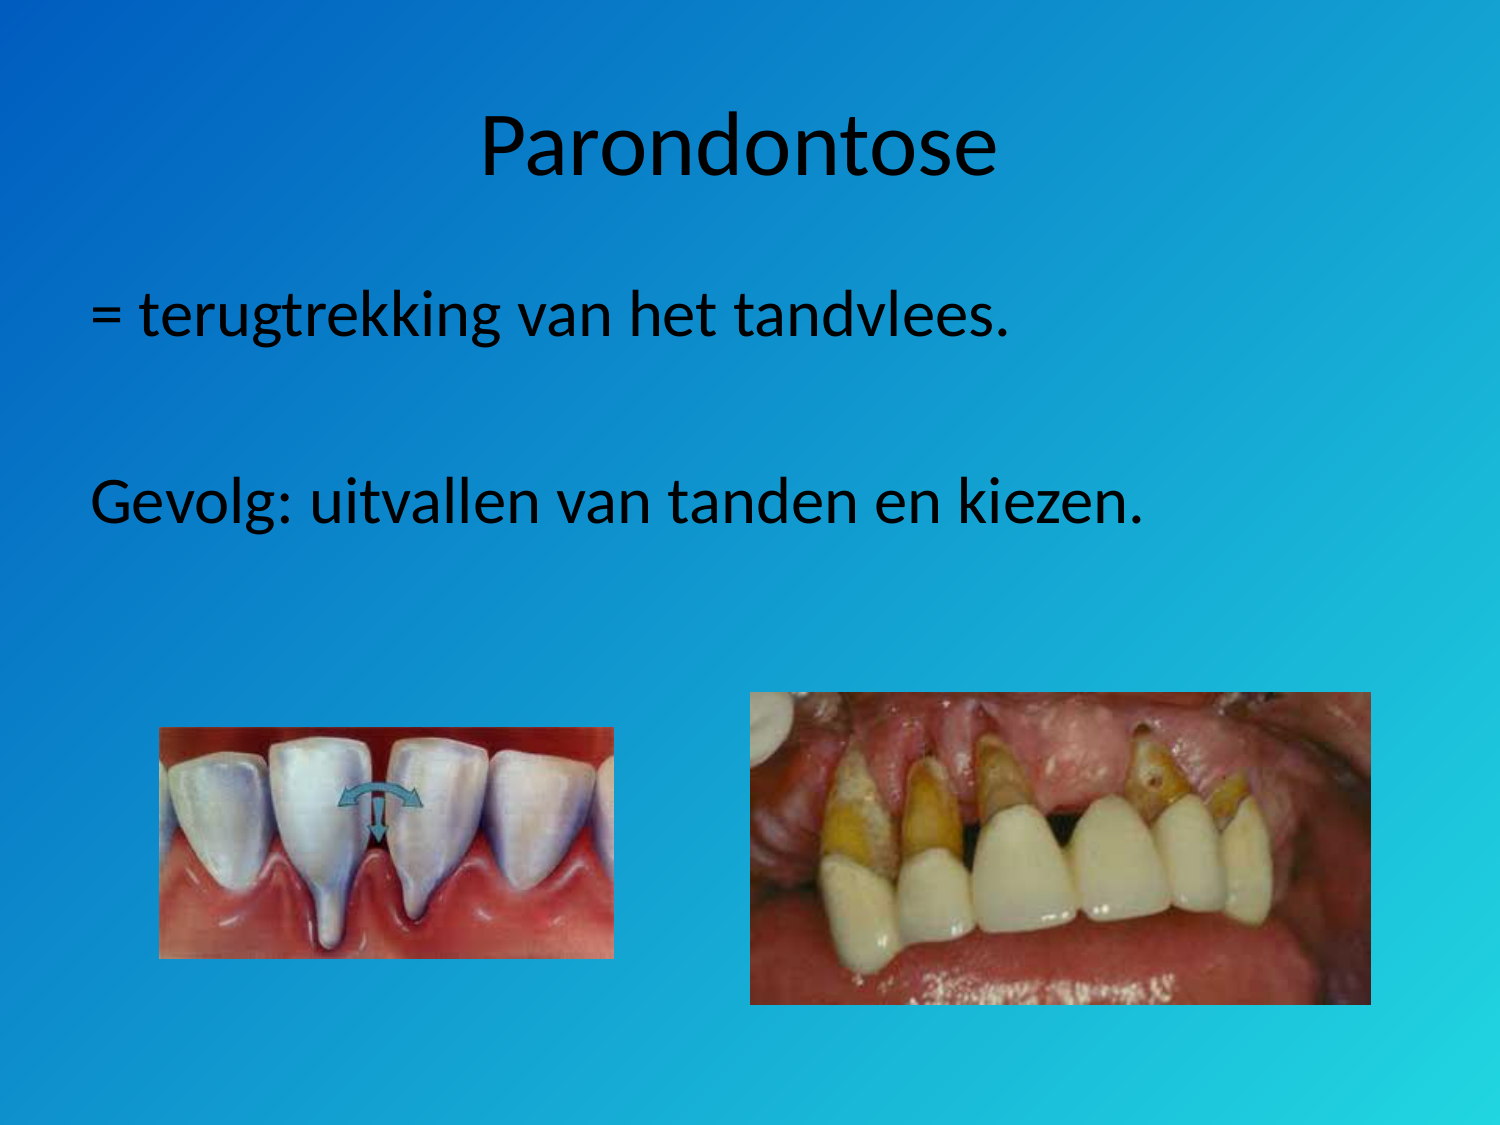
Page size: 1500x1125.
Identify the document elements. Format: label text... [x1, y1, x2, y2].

picture [749, 692, 1371, 1006]
title Parondontose [75, 45, 1425, 233]
picture [159, 727, 615, 960]
list = terugtrekking van het tandvlees. Gevolg: uitvallen van tanden en kiezen. [75, 262, 1425, 1005]
